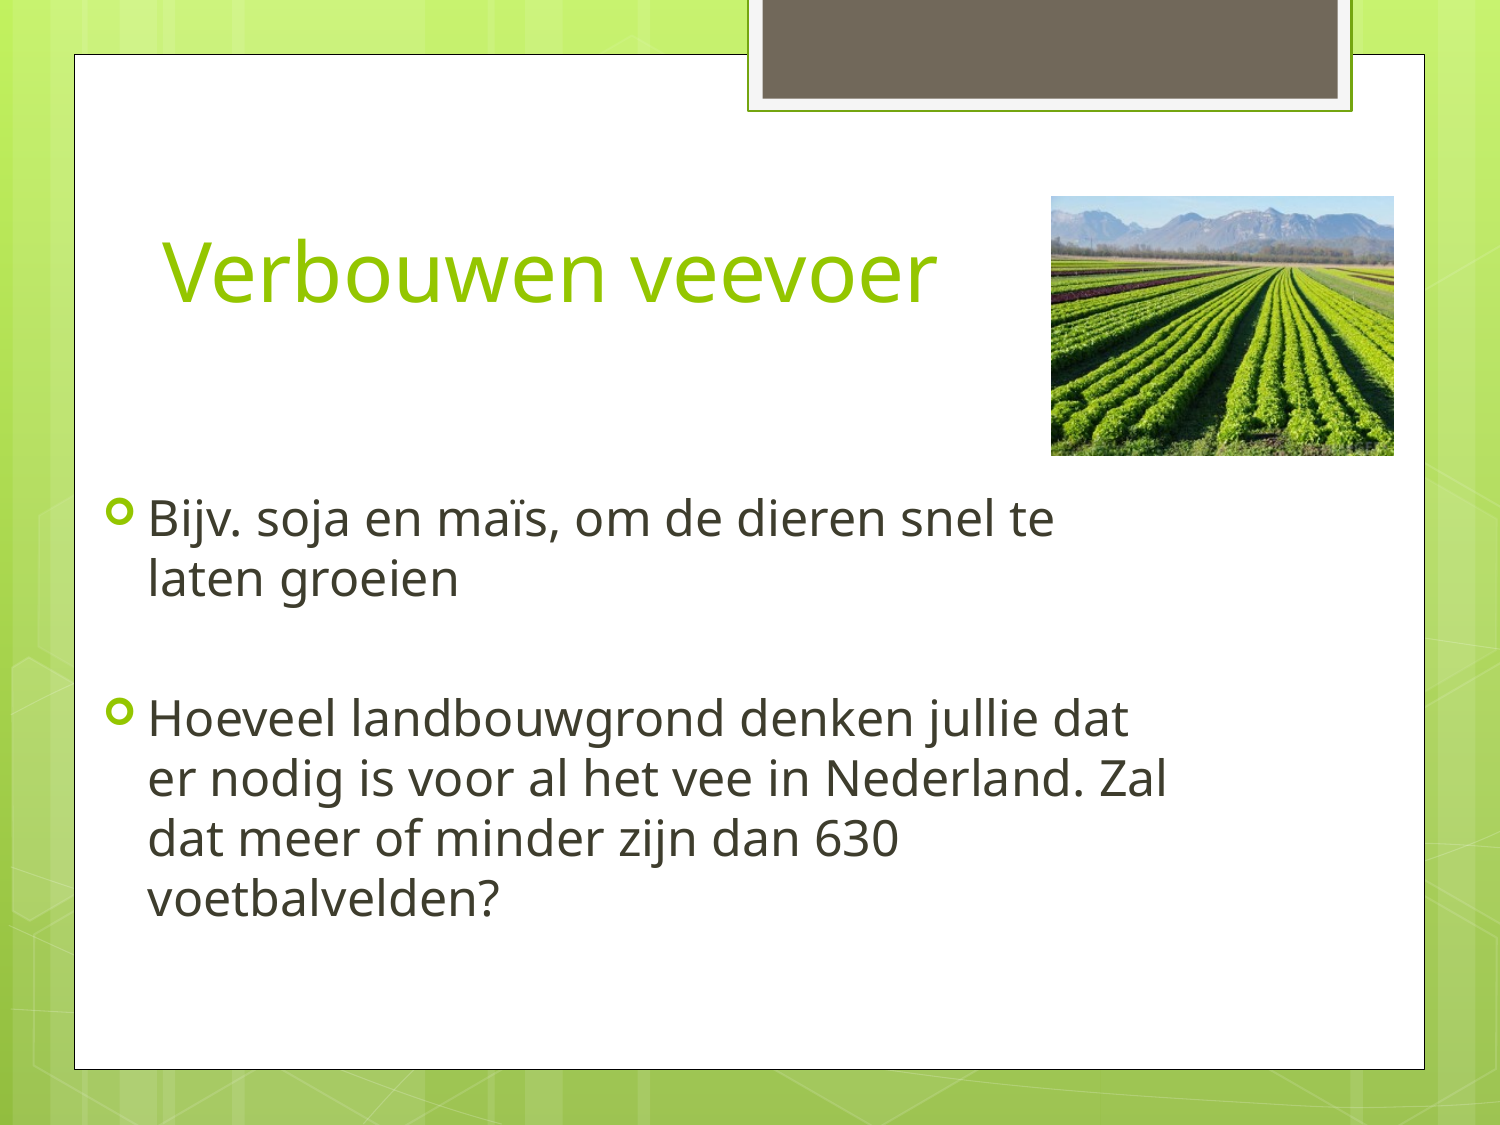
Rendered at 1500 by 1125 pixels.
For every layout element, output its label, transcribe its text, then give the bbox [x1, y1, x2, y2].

picture [1051, 195, 1394, 457]
title Verbouwen veevoer [147, 138, 1300, 327]
list Bijv. soja en maïs, om de dieren snel te laten groeien Hoeveel landbouwgrond denken jullie dat er nodig is voor al het vee in Nederland. Zal dat meer of minder zijn dan 630 voetbalvelden? [76, 408, 1189, 985]
